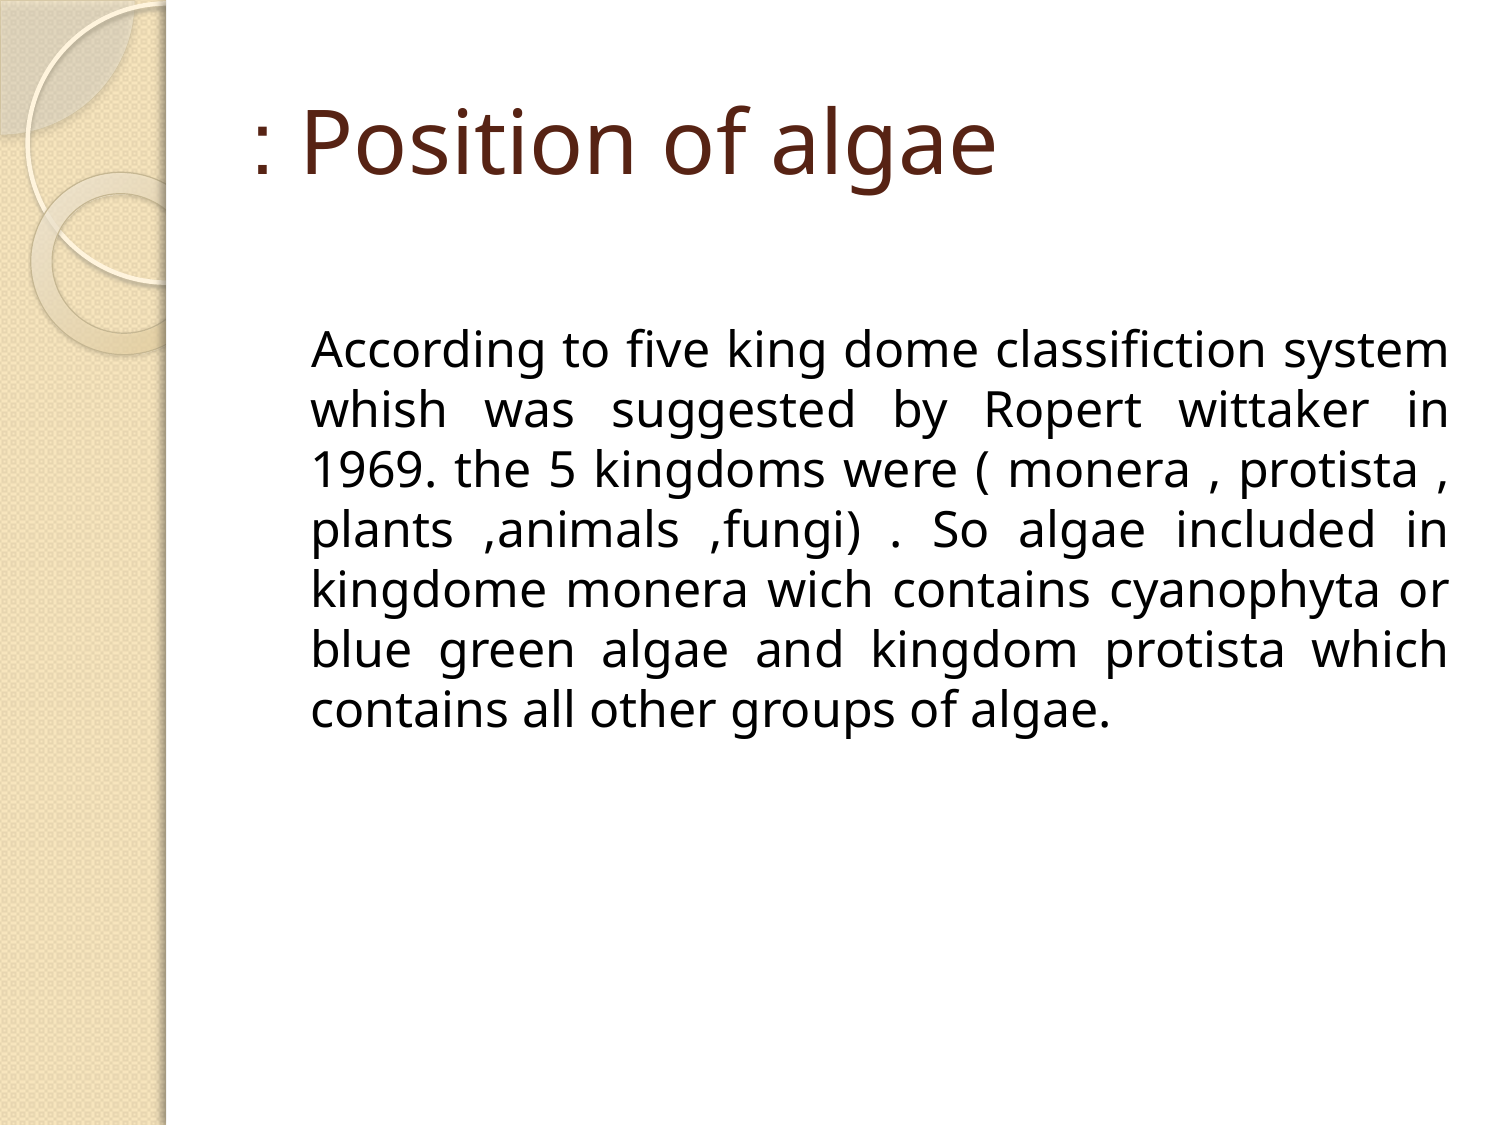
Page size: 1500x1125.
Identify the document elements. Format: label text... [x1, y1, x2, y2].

list According to five king dome classifiction system whish was suggested by Ropert wittaker in 1969. the 5 kingdoms were ( monera , protista , plants ,animals ,fungi) . So algae included in kingdome monera wich contains cyanophyta or blue green algae and kingdom protista which contains all other groups of algae. [235, 237, 1466, 1025]
title Position of algae : [235, 45, 1466, 233]
